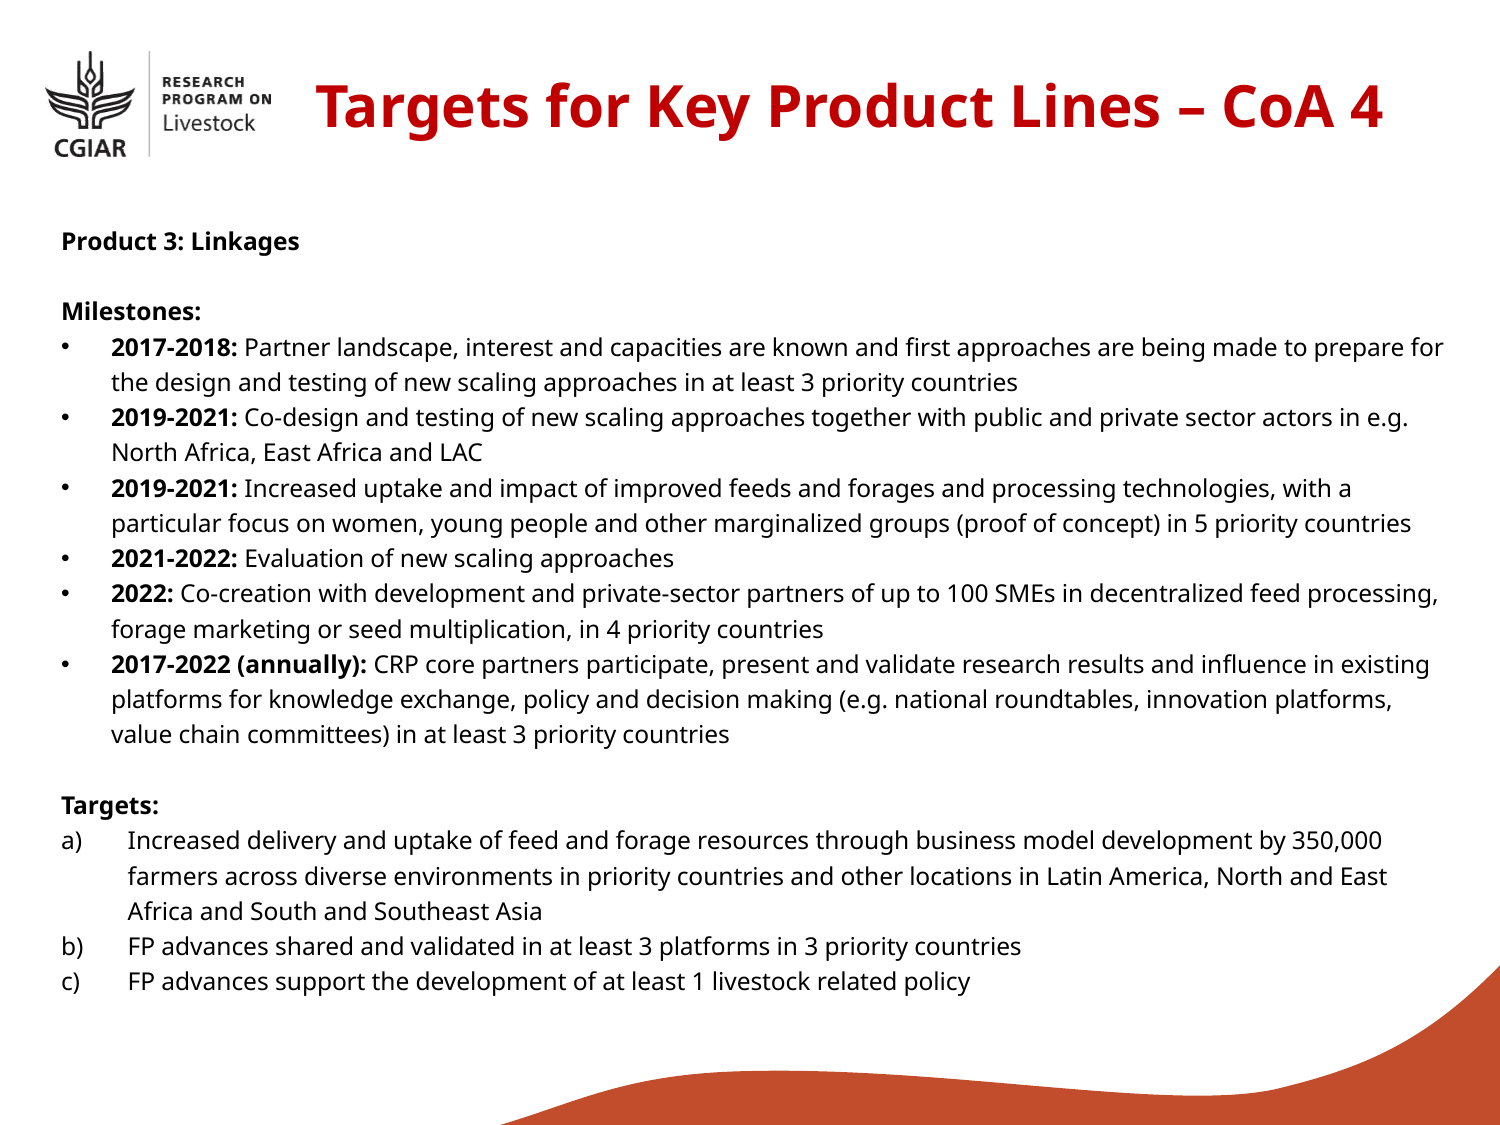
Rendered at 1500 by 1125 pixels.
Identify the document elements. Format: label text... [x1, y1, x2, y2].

list Targets for Key Product Lines – CoA 4 [300, 33, 1463, 175]
picture [45, 51, 271, 157]
list Product 3: Linkages Milestones: 2017-2018: Partner landscape, interest and capacities are known and first approaches are being made to prepare for the design and testing of new scaling approaches in at least 3 priority countries 2019-2021: Co-design and testing of new scaling approaches together with public and private sector actors in e.g. North Africa, East Africa and LAC 2019-2021: Increased uptake and impact of improved feeds and forages and processing technologies, with a particular focus on women, young people and other marginalized groups (proof of concept) in 5 priority countries 2021-2022: Evaluation of new scaling approaches 2022: Co-creation with development and private-sector partners of up to 100 SMEs in decentralized feed processing, forage marketing or seed multiplication, in 4 priority countries 2017-2022 (annually): CRP core partners participate, present and validate research results and influence in existing platforms for knowledge exchange, policy and decision making (e.g. national roundtables, innovation platforms, value chain committees) in at least 3 priority countries Targets: Increased delivery and uptake of feed and forage resources through business model development by 350,000 farmers across diverse environments in priority countries and other locations in Latin America, North and East Africa and South and Southeast Asia FP advances shared and validated in at least 3 platforms in 3 priority countries FP advances support the development of at least 1 livestock related policy [45, 212, 1463, 1038]
